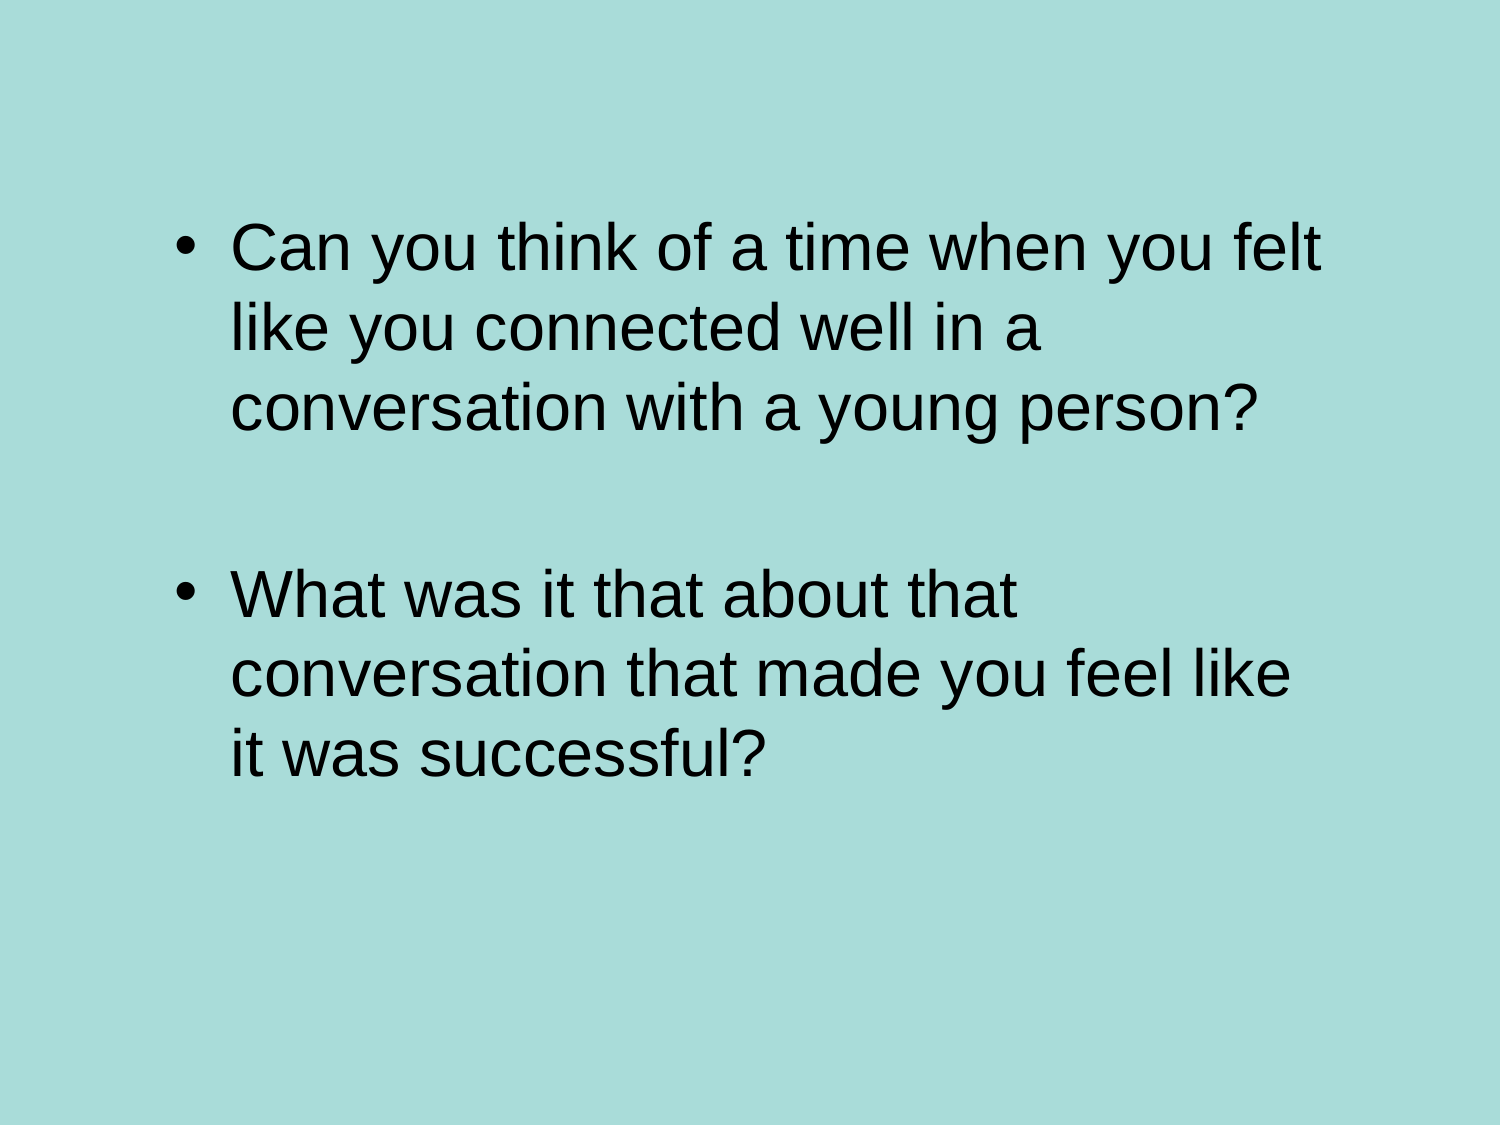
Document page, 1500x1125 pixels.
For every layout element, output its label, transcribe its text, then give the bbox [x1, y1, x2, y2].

list Can you think of a time when you felt like you connected well in a conversation with a young person? What was it that about that conversation that made you feel like it was successful? [159, 196, 1341, 939]
